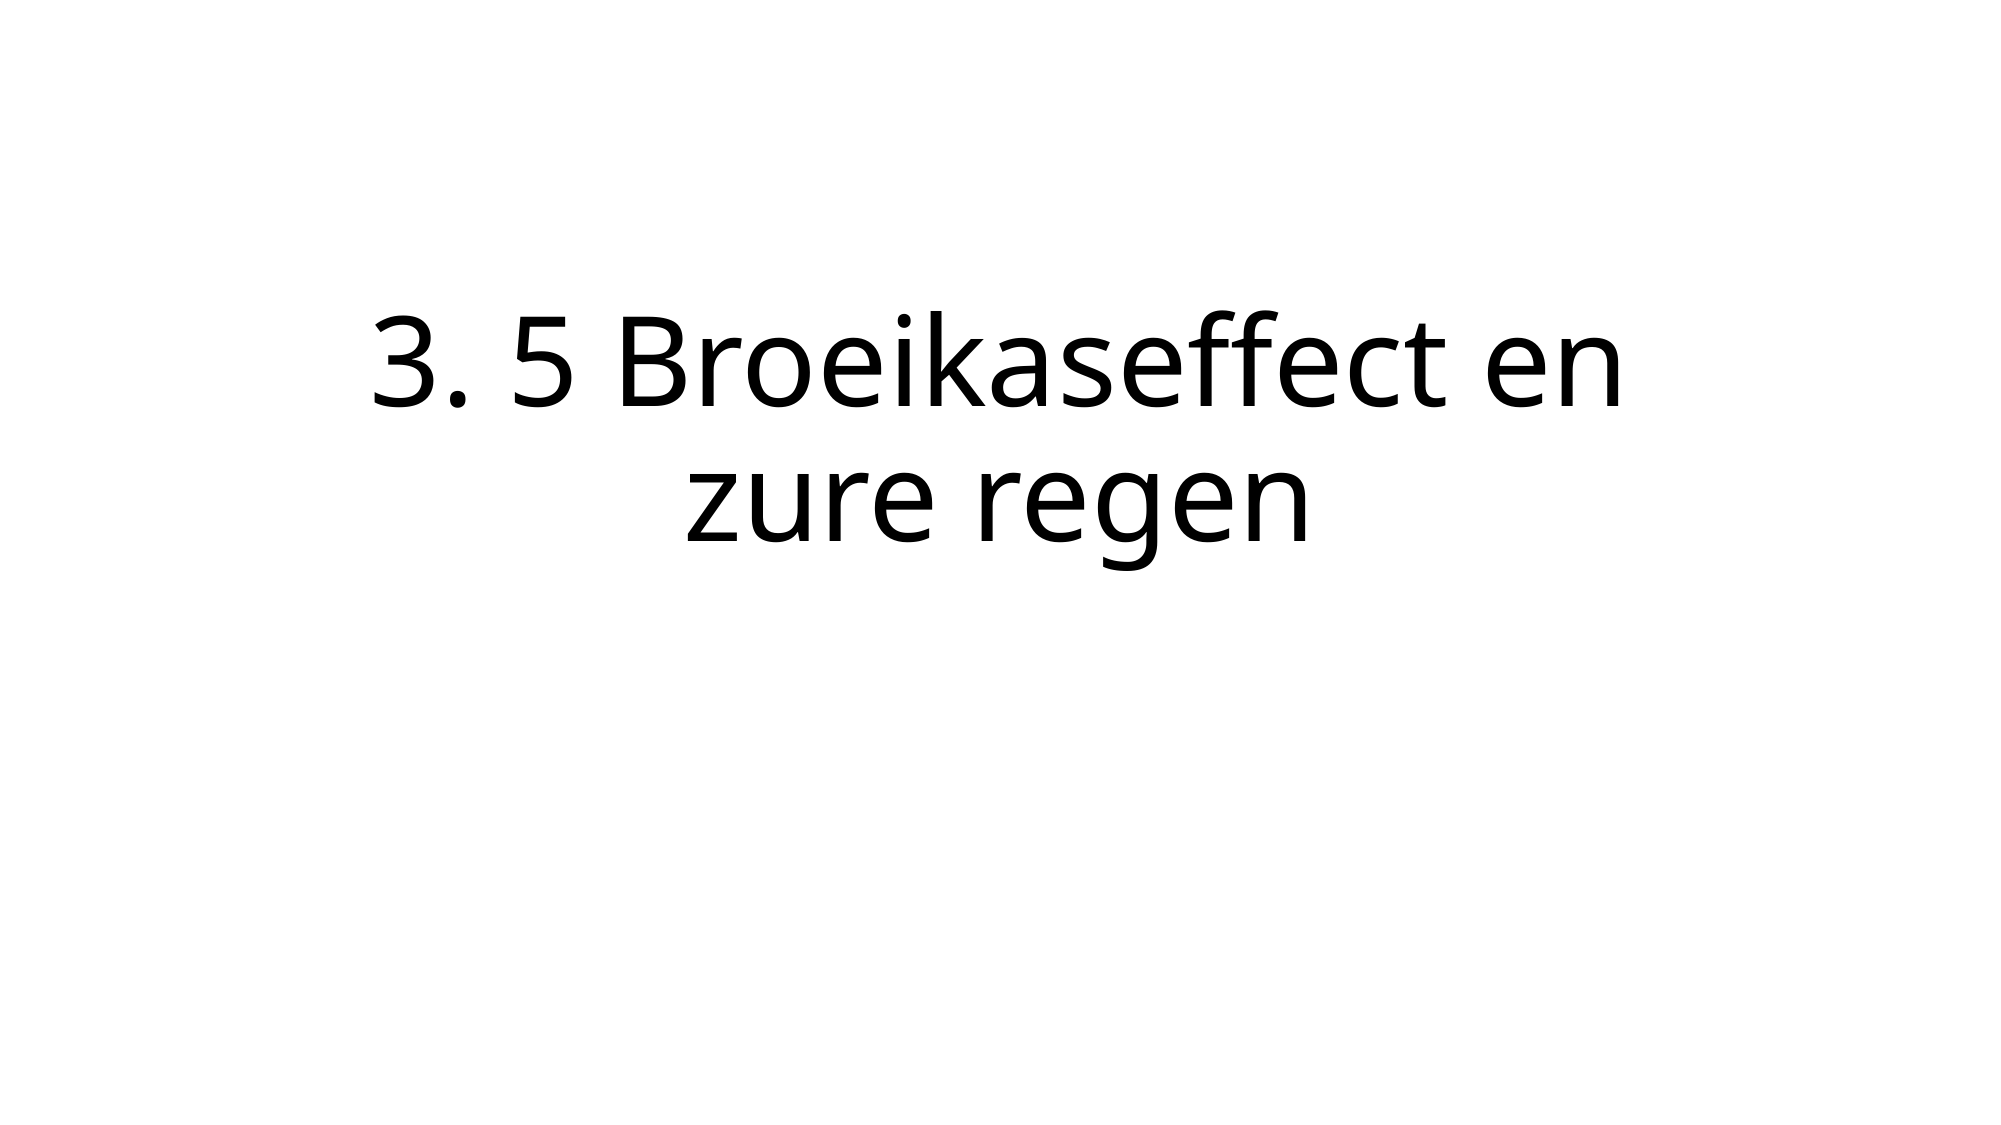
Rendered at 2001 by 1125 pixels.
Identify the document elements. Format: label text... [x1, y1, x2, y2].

title 3. 5 Broeikaseffect en zure regen [249, 184, 1750, 576]
